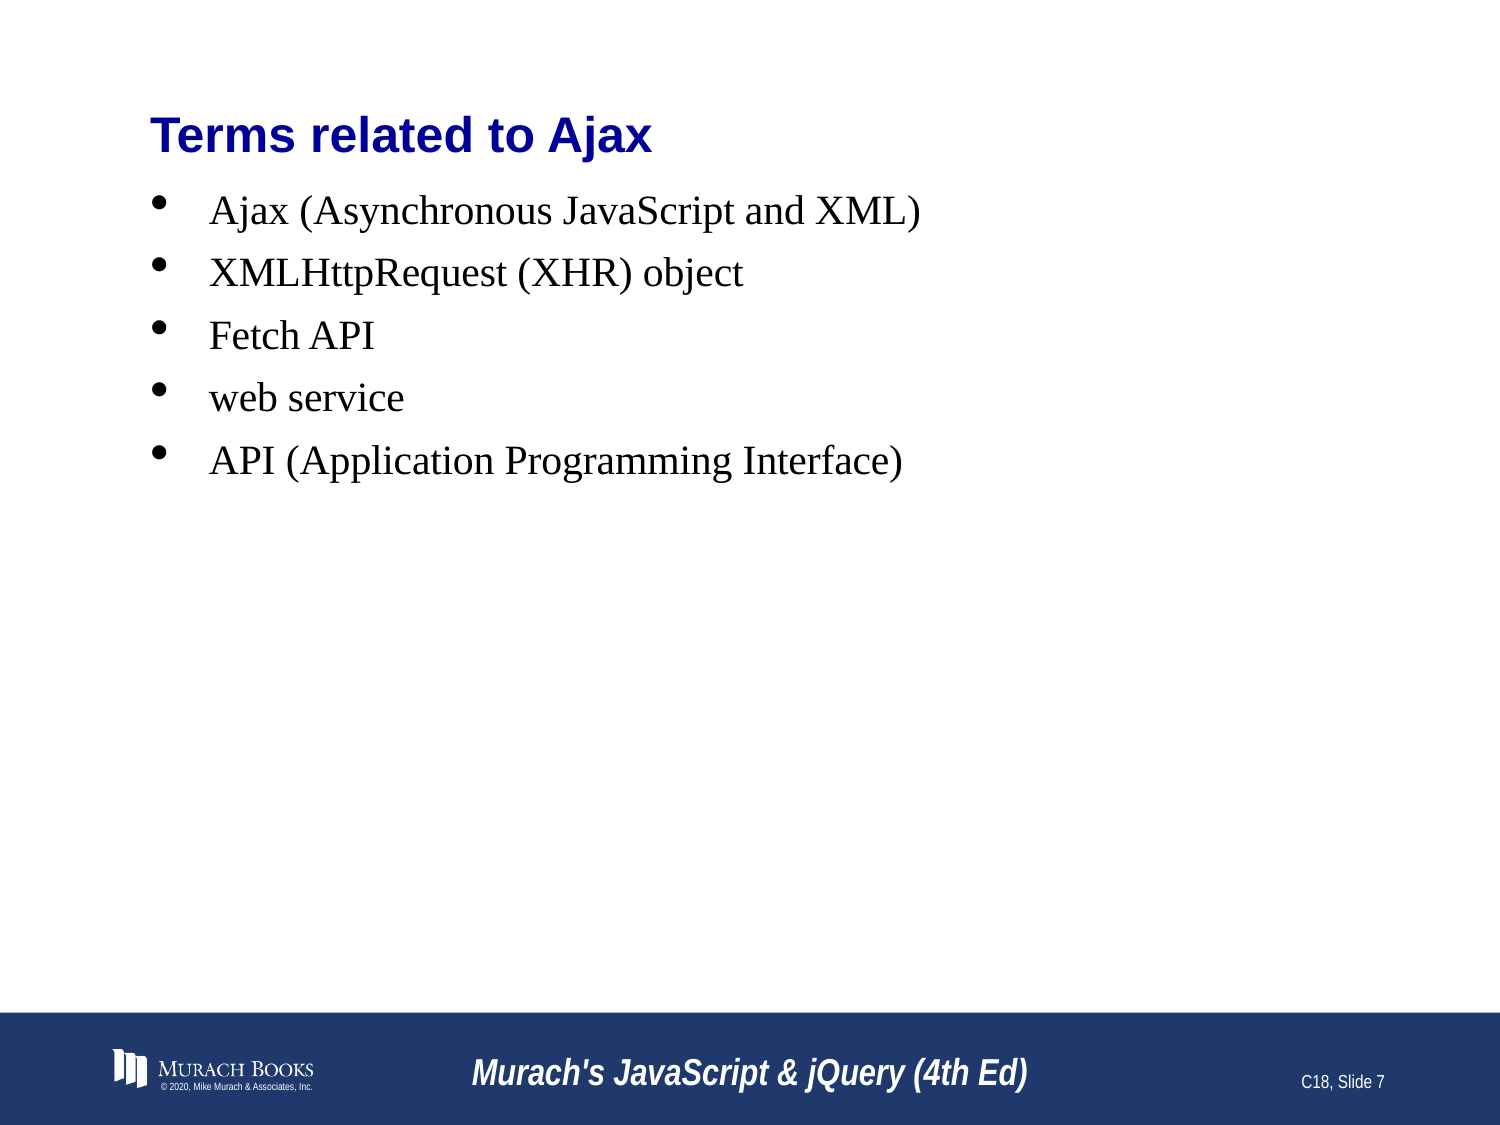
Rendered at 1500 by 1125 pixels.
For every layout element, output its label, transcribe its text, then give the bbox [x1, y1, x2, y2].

title Terms related to Ajax [150, 102, 1350, 164]
slide_number C18, Slide 7 [1087, 1025, 1400, 1100]
footer © 2020, Mike Murach & Associates, Inc. [12, 1025, 463, 1100]
list Ajax (Asynchronous JavaScript and XML) XMLHttpRequest (XHR) object Fetch API web service API (Application Programming Interface) [137, 174, 1350, 975]
slide_number Murach's JavaScript & jQuery (4th Ed) [463, 1025, 1050, 1100]
